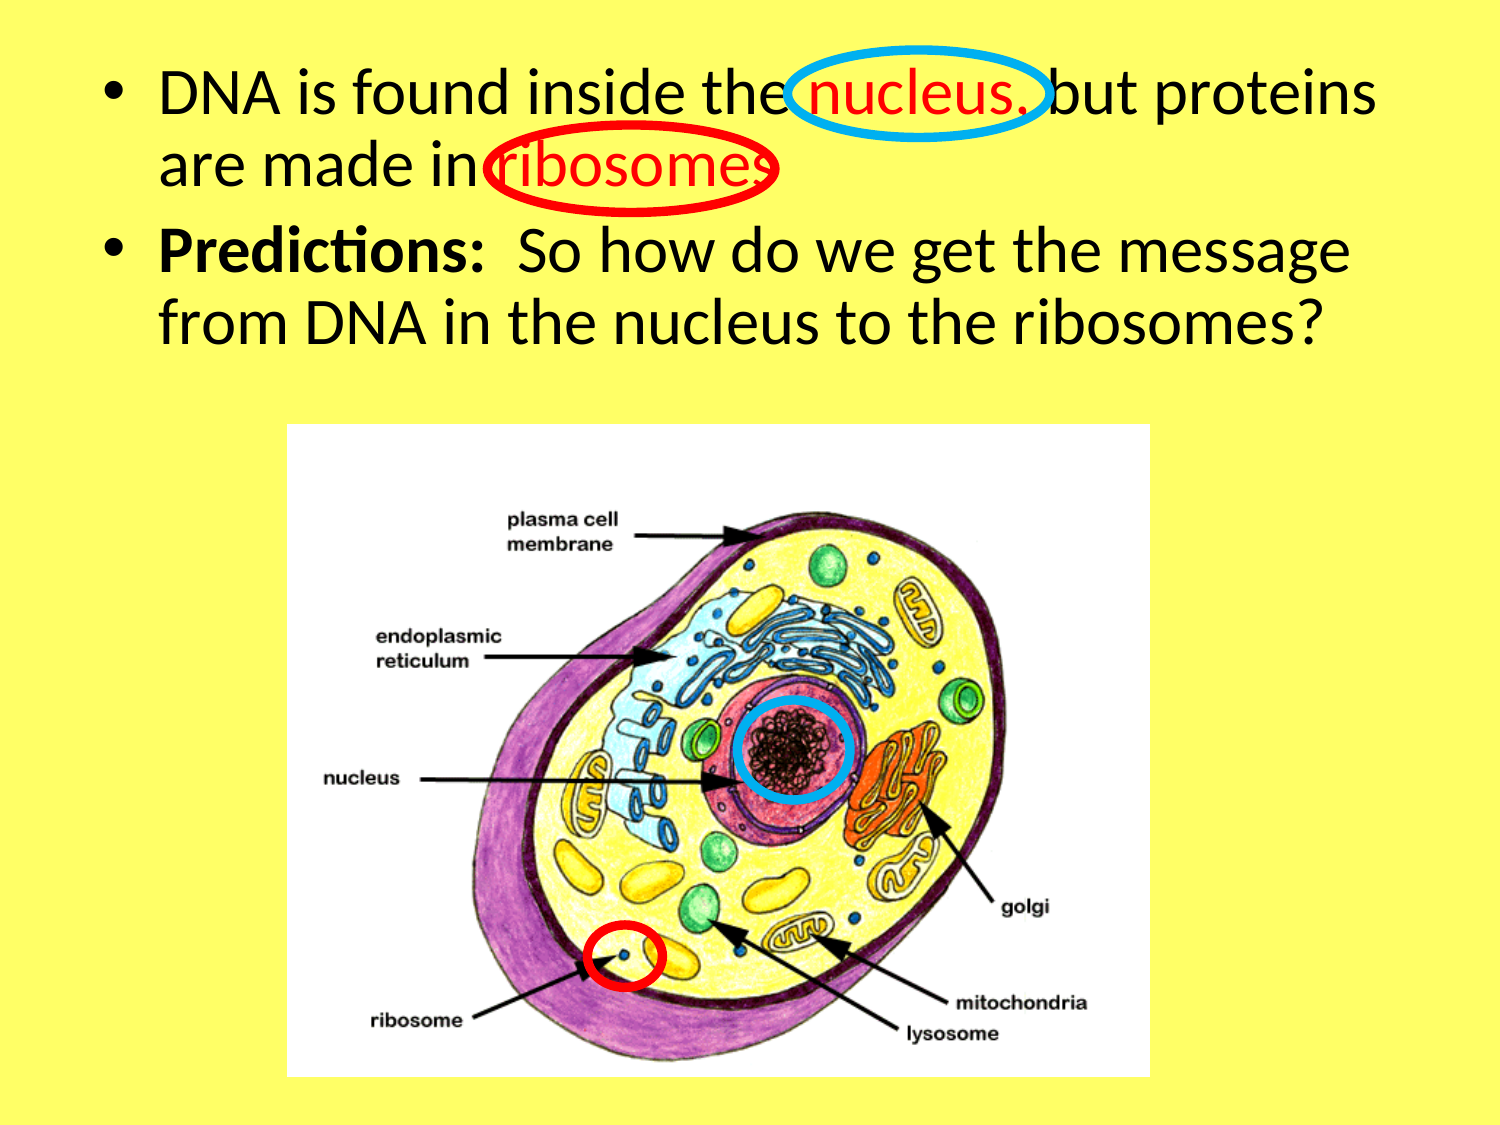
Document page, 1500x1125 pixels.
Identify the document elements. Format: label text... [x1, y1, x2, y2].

text_box [487, 124, 775, 213]
picture [287, 424, 1151, 1077]
list DNA is found inside the nucleus, but proteins are made in ribosomes Predictions: So how do we get the message from DNA in the nucleus to the ribosomes? [87, 49, 1438, 793]
text_box [787, 49, 1051, 138]
